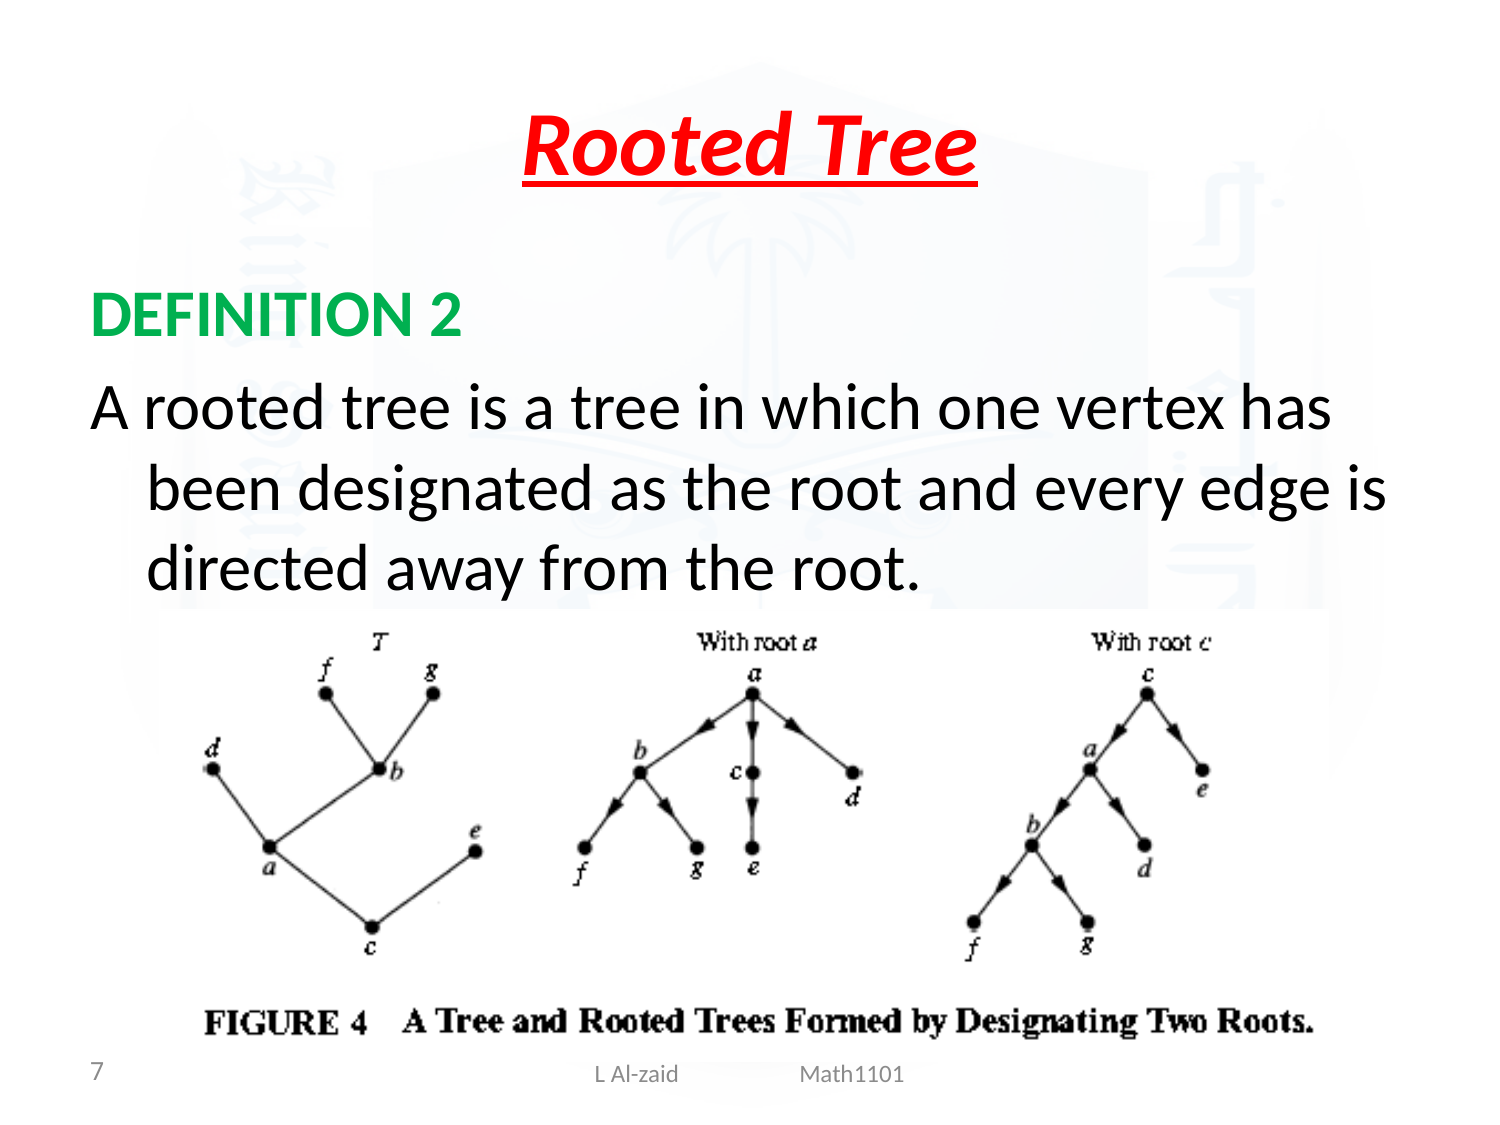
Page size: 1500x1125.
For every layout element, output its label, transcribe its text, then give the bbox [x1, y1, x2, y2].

list DEFINITION 2 A rooted tree is a tree in which one vertex has been designated as the root and every edge is directed away from the root. [75, 262, 1425, 1005]
footer L Al-zaid Math1101 [512, 1071, 988, 1103]
slide_number 7 [75, 1042, 425, 1103]
picture [159, 609, 1329, 1062]
title Rooted Tree [75, 45, 1425, 233]
